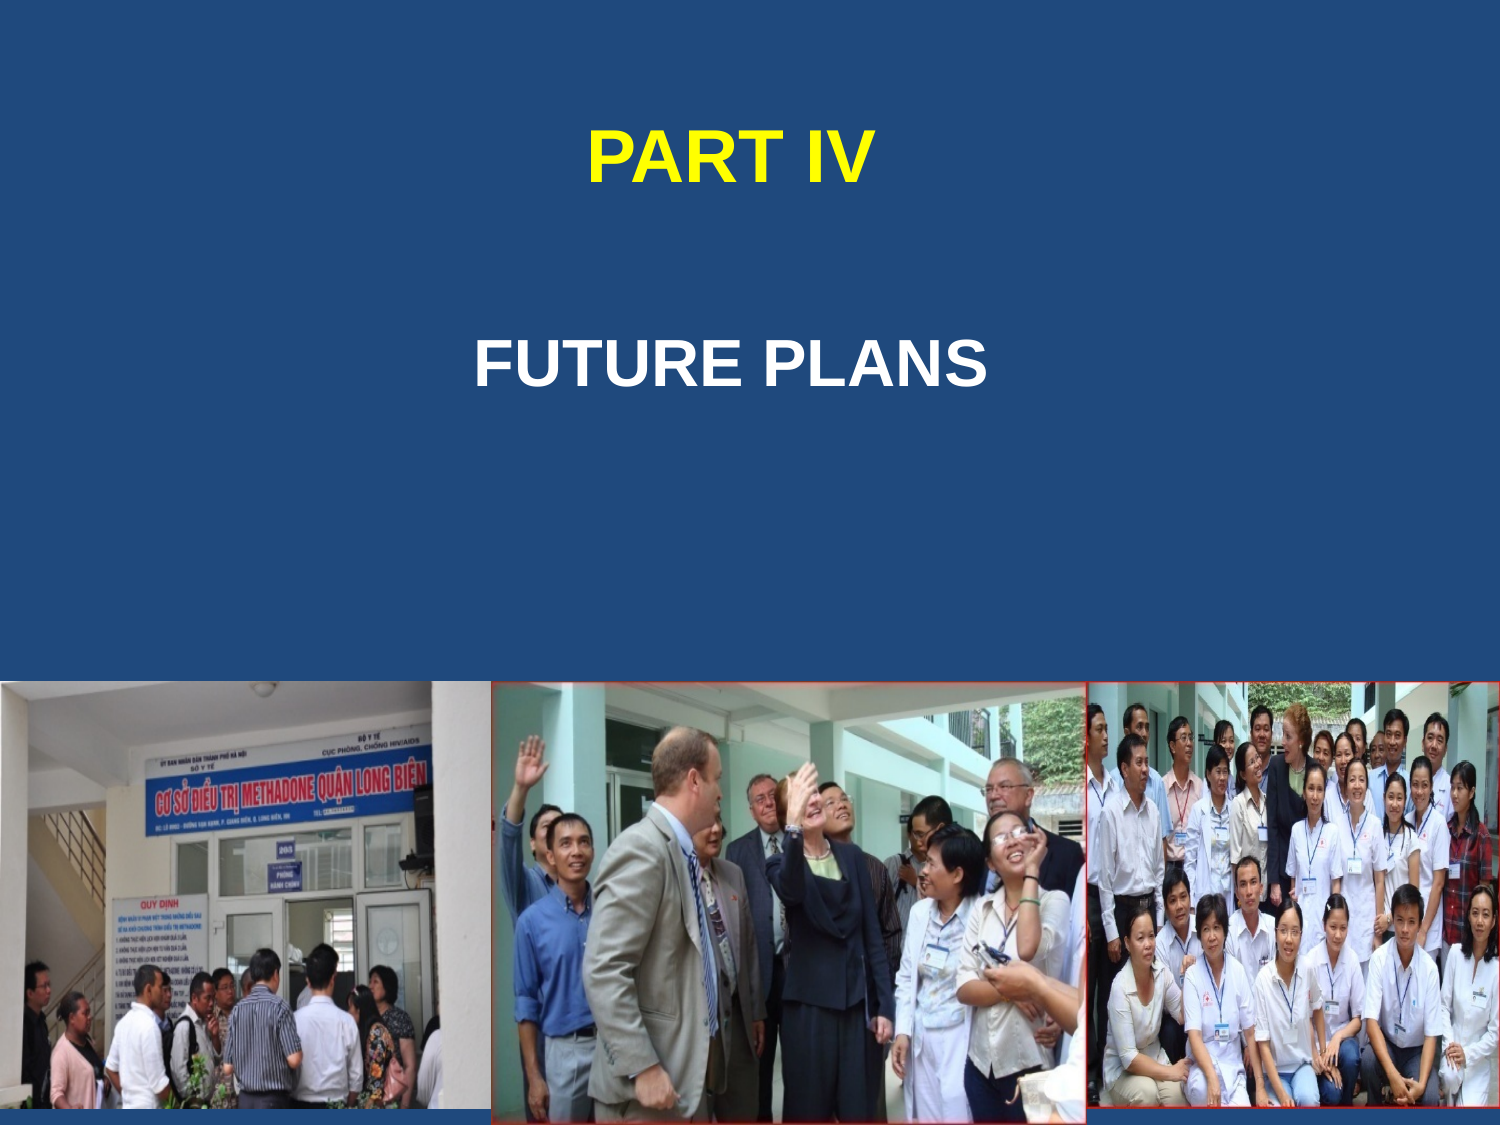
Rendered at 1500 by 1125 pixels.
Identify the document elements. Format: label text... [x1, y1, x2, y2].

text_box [0, 681, 1500, 1125]
list PART IV FUTURE PLANS [0, 99, 1463, 613]
